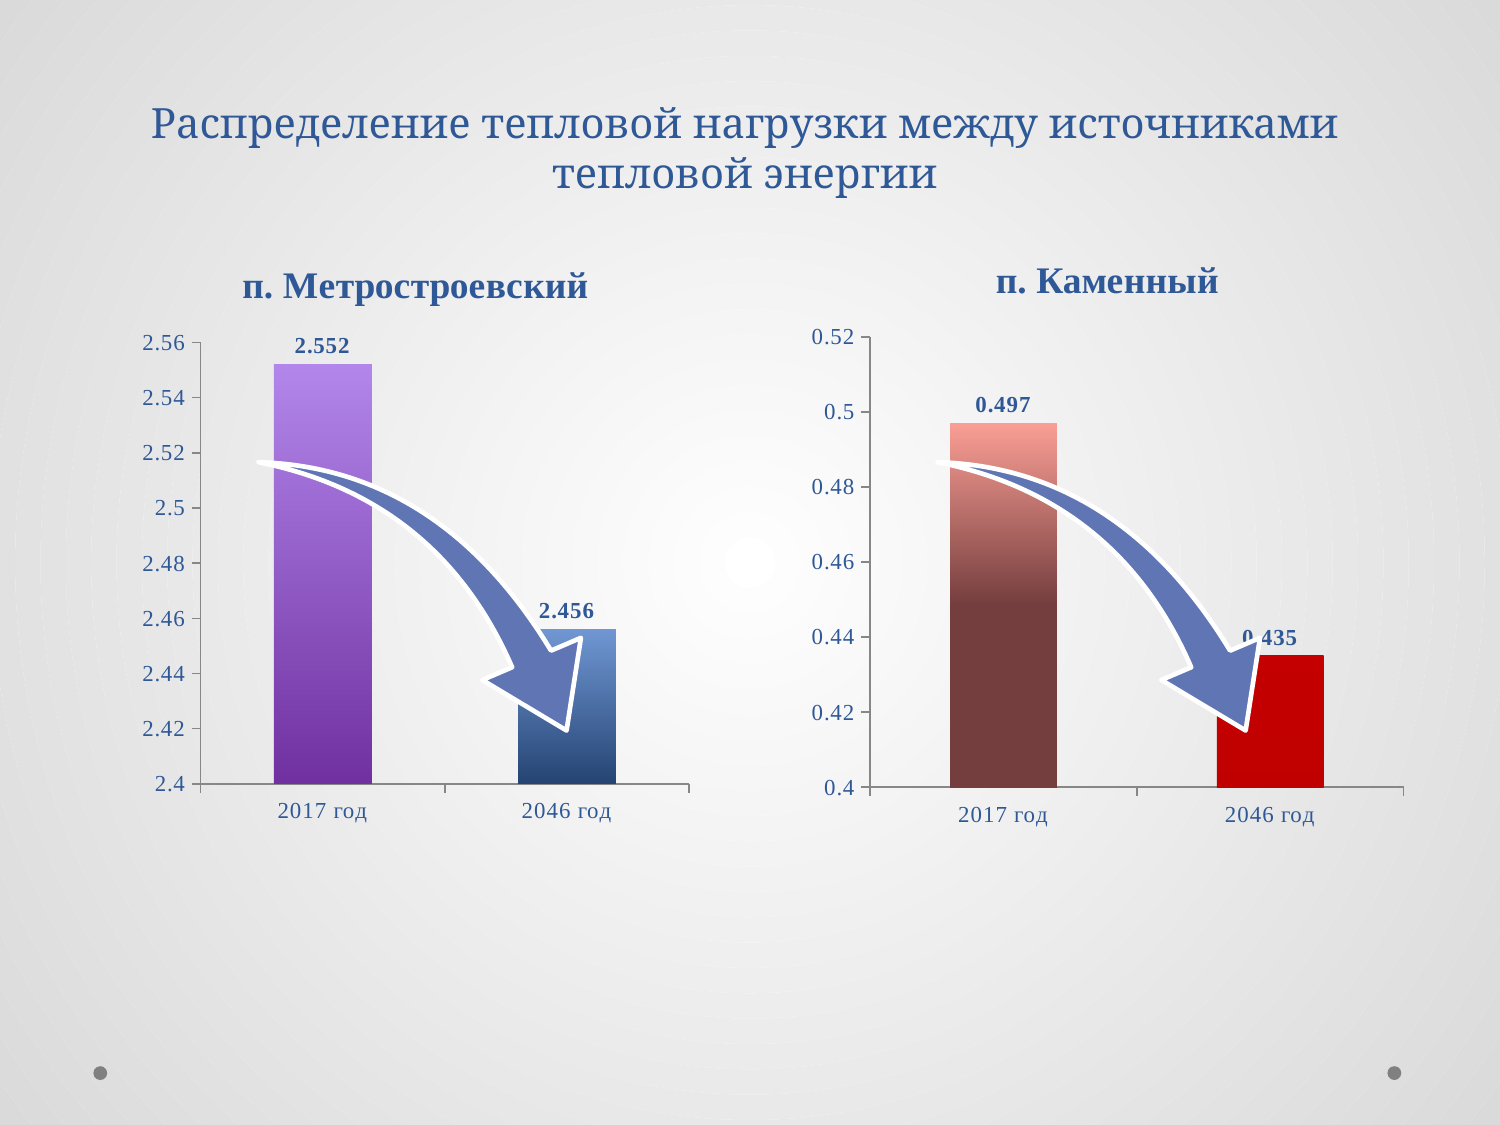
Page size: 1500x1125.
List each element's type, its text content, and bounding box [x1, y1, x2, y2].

chart [798, 228, 1417, 840]
chart [130, 234, 701, 836]
title Распределение тепловой нагрузки между источниками тепловой энергии [38, 45, 1452, 205]
